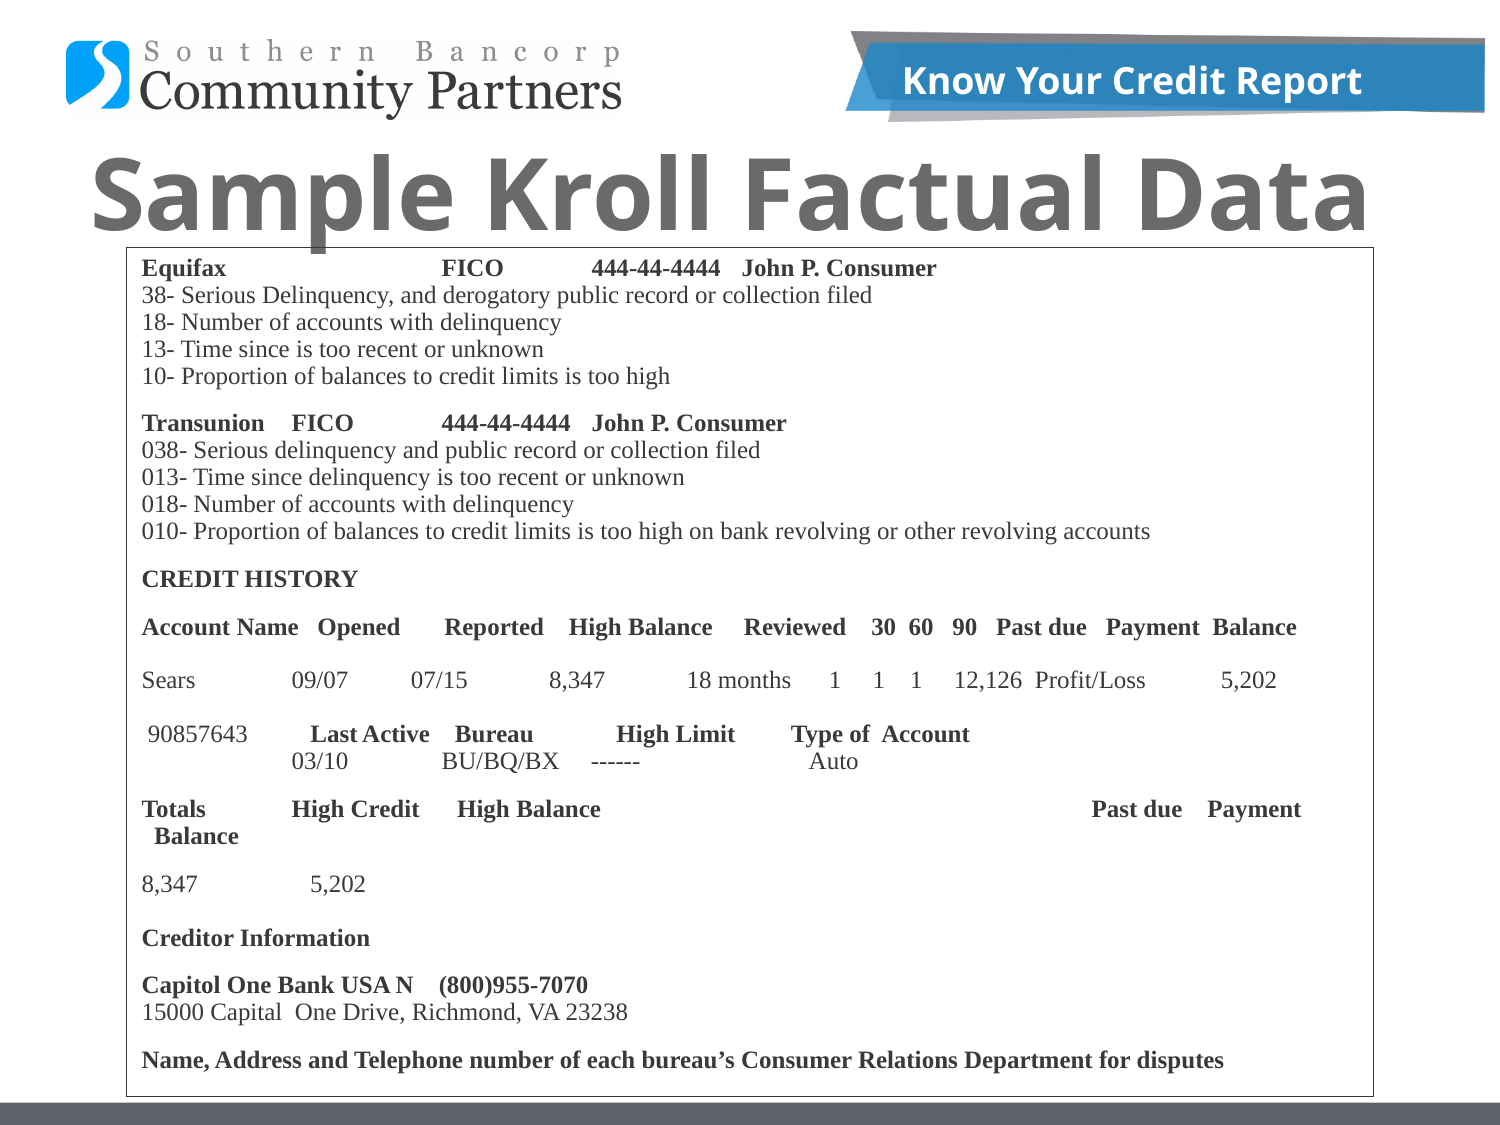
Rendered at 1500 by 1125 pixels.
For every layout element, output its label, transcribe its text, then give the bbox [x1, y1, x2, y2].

picture [845, 31, 1485, 122]
title Sample Kroll Factual Data [75, 127, 1397, 271]
picture [66, 39, 621, 120]
text_box Know Your Credit Report [887, 49, 1469, 110]
list Equifax FICO 444-44-4444 John P. Consumer 38- Serious Delinquency, and derogatory public record or collection filed 18- Number of accounts with delinquency 13- Time since is too recent or unknown 10- Proportion of balances to credit limits is too high Transunion FICO 444-44-4444 John P. Consumer 038- Serious delinquency and public record or collection filed 013- Time since delinquency is too recent or unknown 018- Number of accounts with delinquency 010- Proportion of balances to credit limits is too high on bank revolving or other revolving accounts CREDIT HISTORY Account Name Opened Reported High Balance Reviewed 30 60 90 Past due Payment Balance Sears 09/07 07/15 8,347 18 months 1 1 1 12,126 Profit/Loss 5,202 90857643 Last Active Bureau High Limit Type of Account 03/10 BU/BQ/BX ------ Auto Totals High Credit High Balance Past due Payment Balance 8,347 5,202 Creditor Information Capitol One Bank USA N (800)955-7070 15000 Capital One Drive, Richmond, VA 23238 Name, Address and Telephone number of each bureau’s Consumer Relations Department for disputes [126, 247, 1374, 1097]
